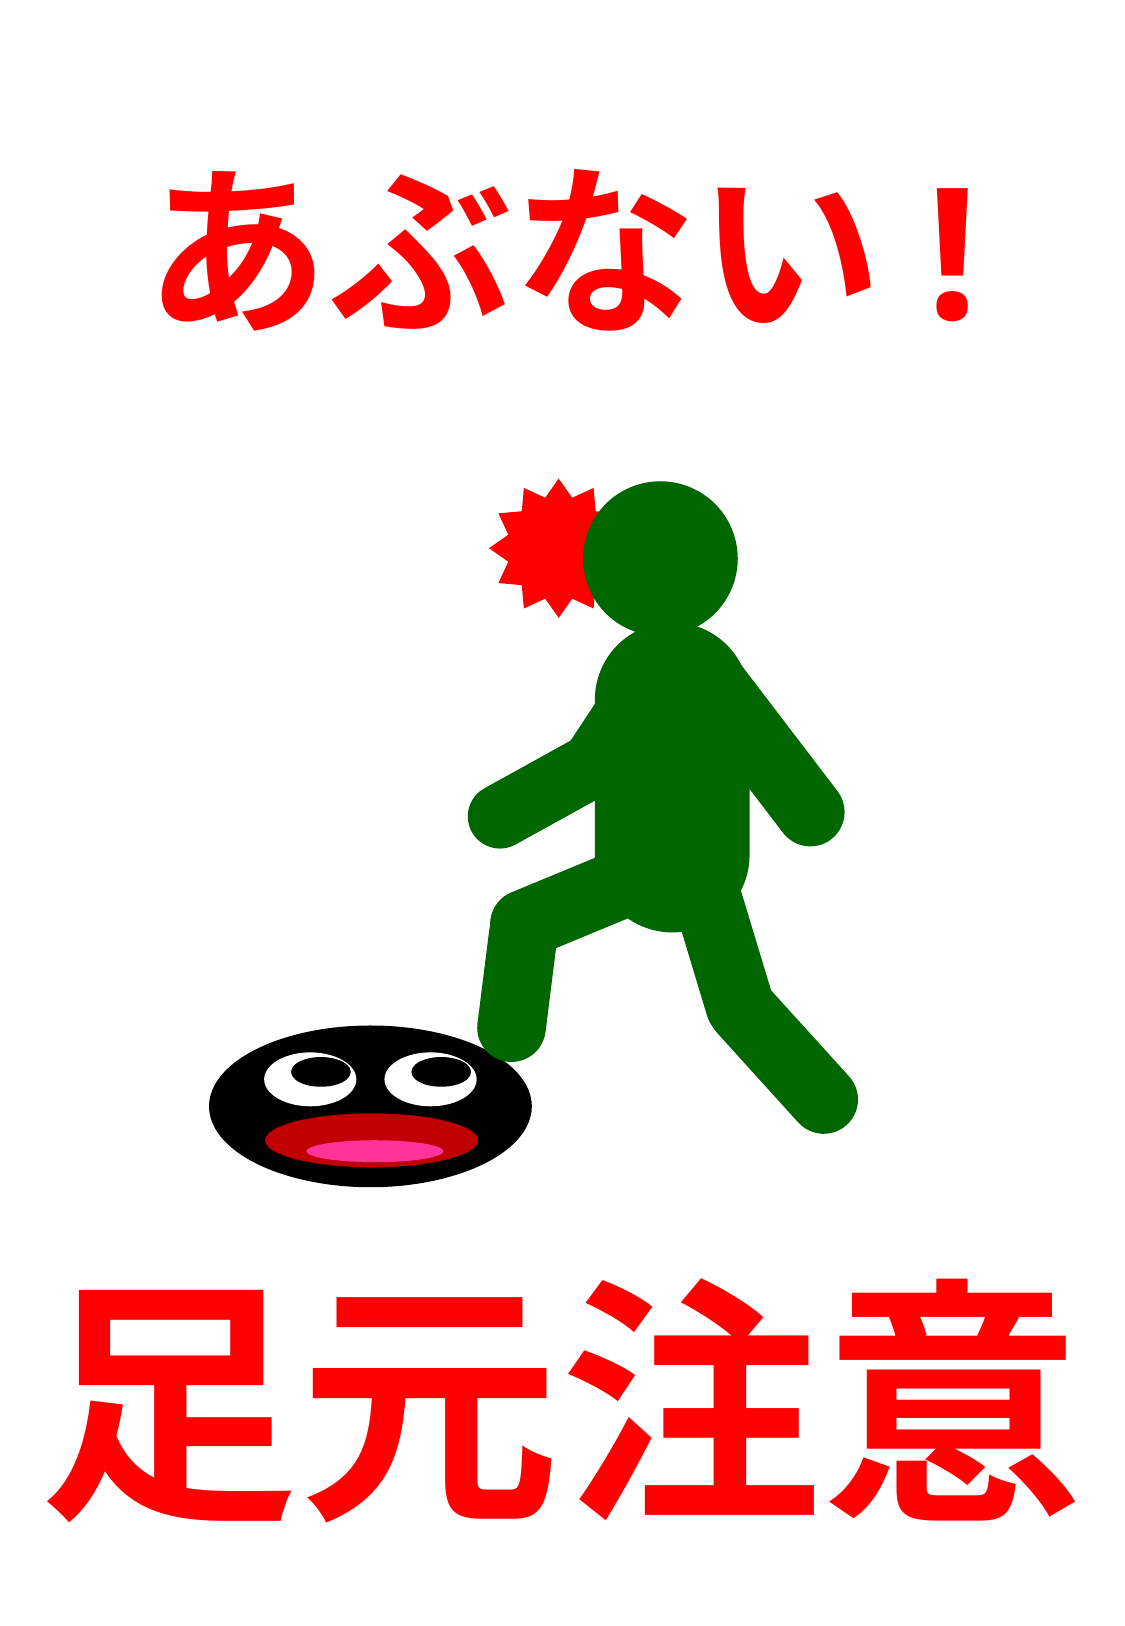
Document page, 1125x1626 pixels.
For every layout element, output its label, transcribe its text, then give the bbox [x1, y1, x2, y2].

text_box あぶない! [0, 128, 1125, 364]
text_box 足元注意 [23, 1232, 1104, 1561]
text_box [208, 478, 818, 1188]
